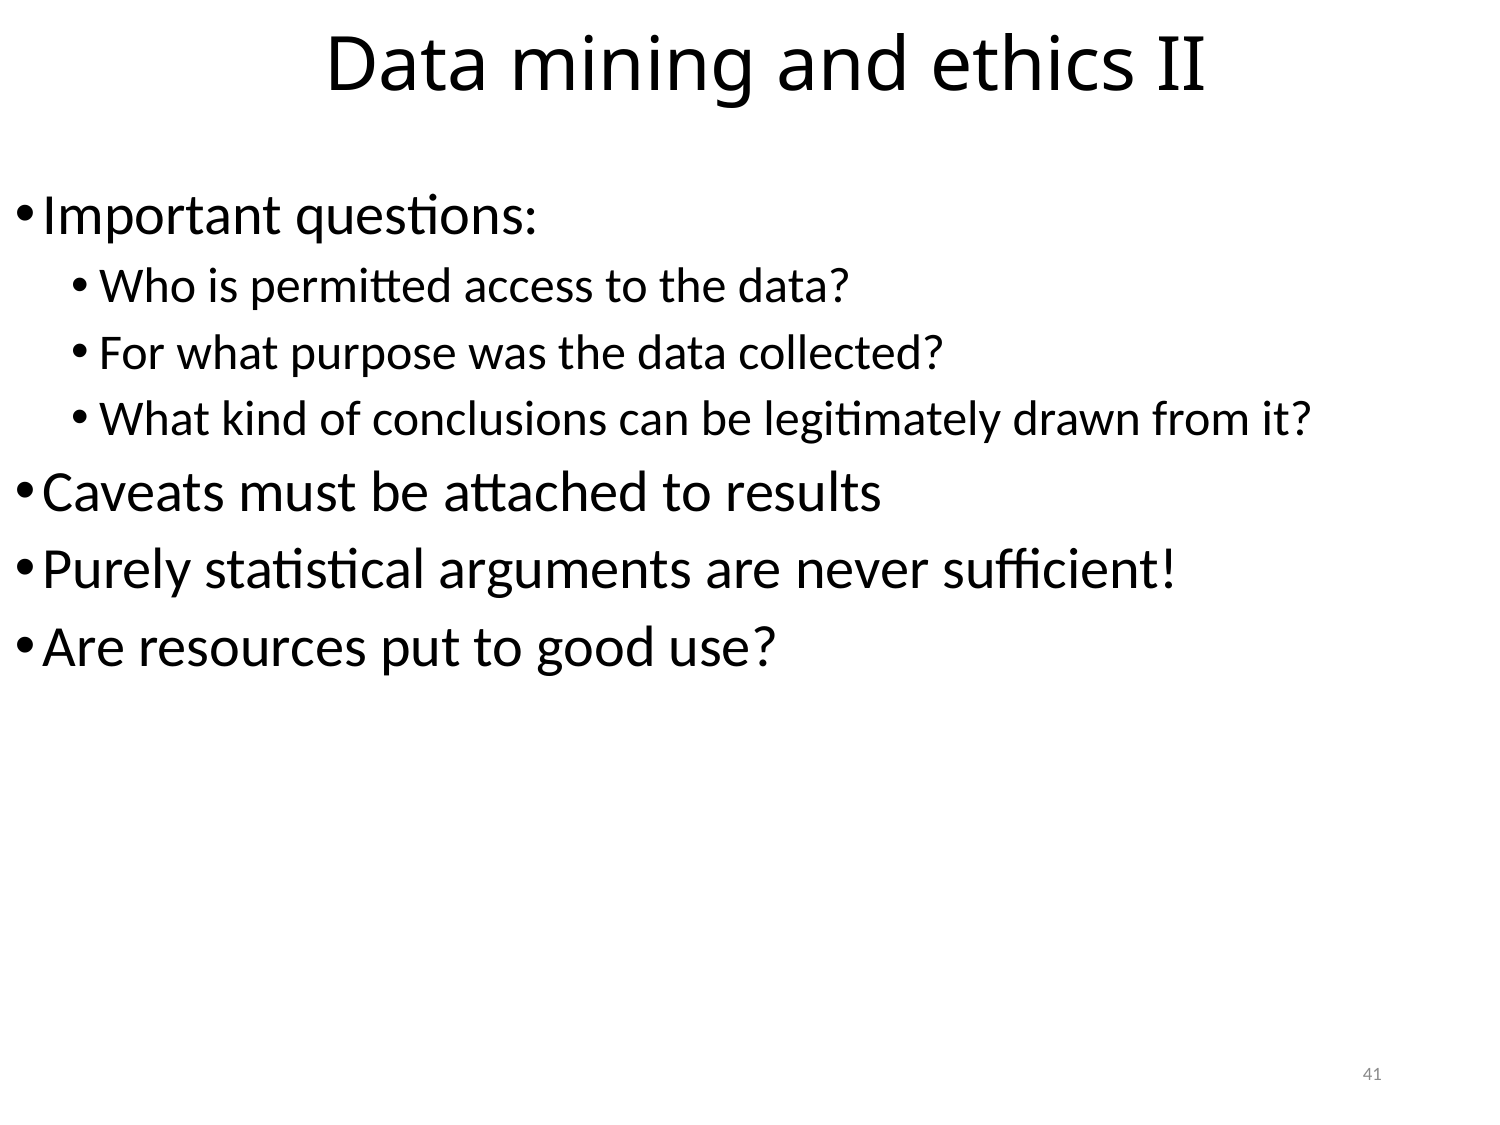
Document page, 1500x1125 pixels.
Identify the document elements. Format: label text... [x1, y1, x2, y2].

title Data mining and ethics II [309, 0, 1500, 168]
slide_number 41 [1059, 1042, 1397, 1103]
list Important questions: Who is permitted access to the data? For what purpose was the data collected? What kind of conclusions can be legitimately drawn from it? Caveats must be attached to results Purely statistical arguments are never sufficient! Are resources put to good use? [0, 177, 1388, 830]
